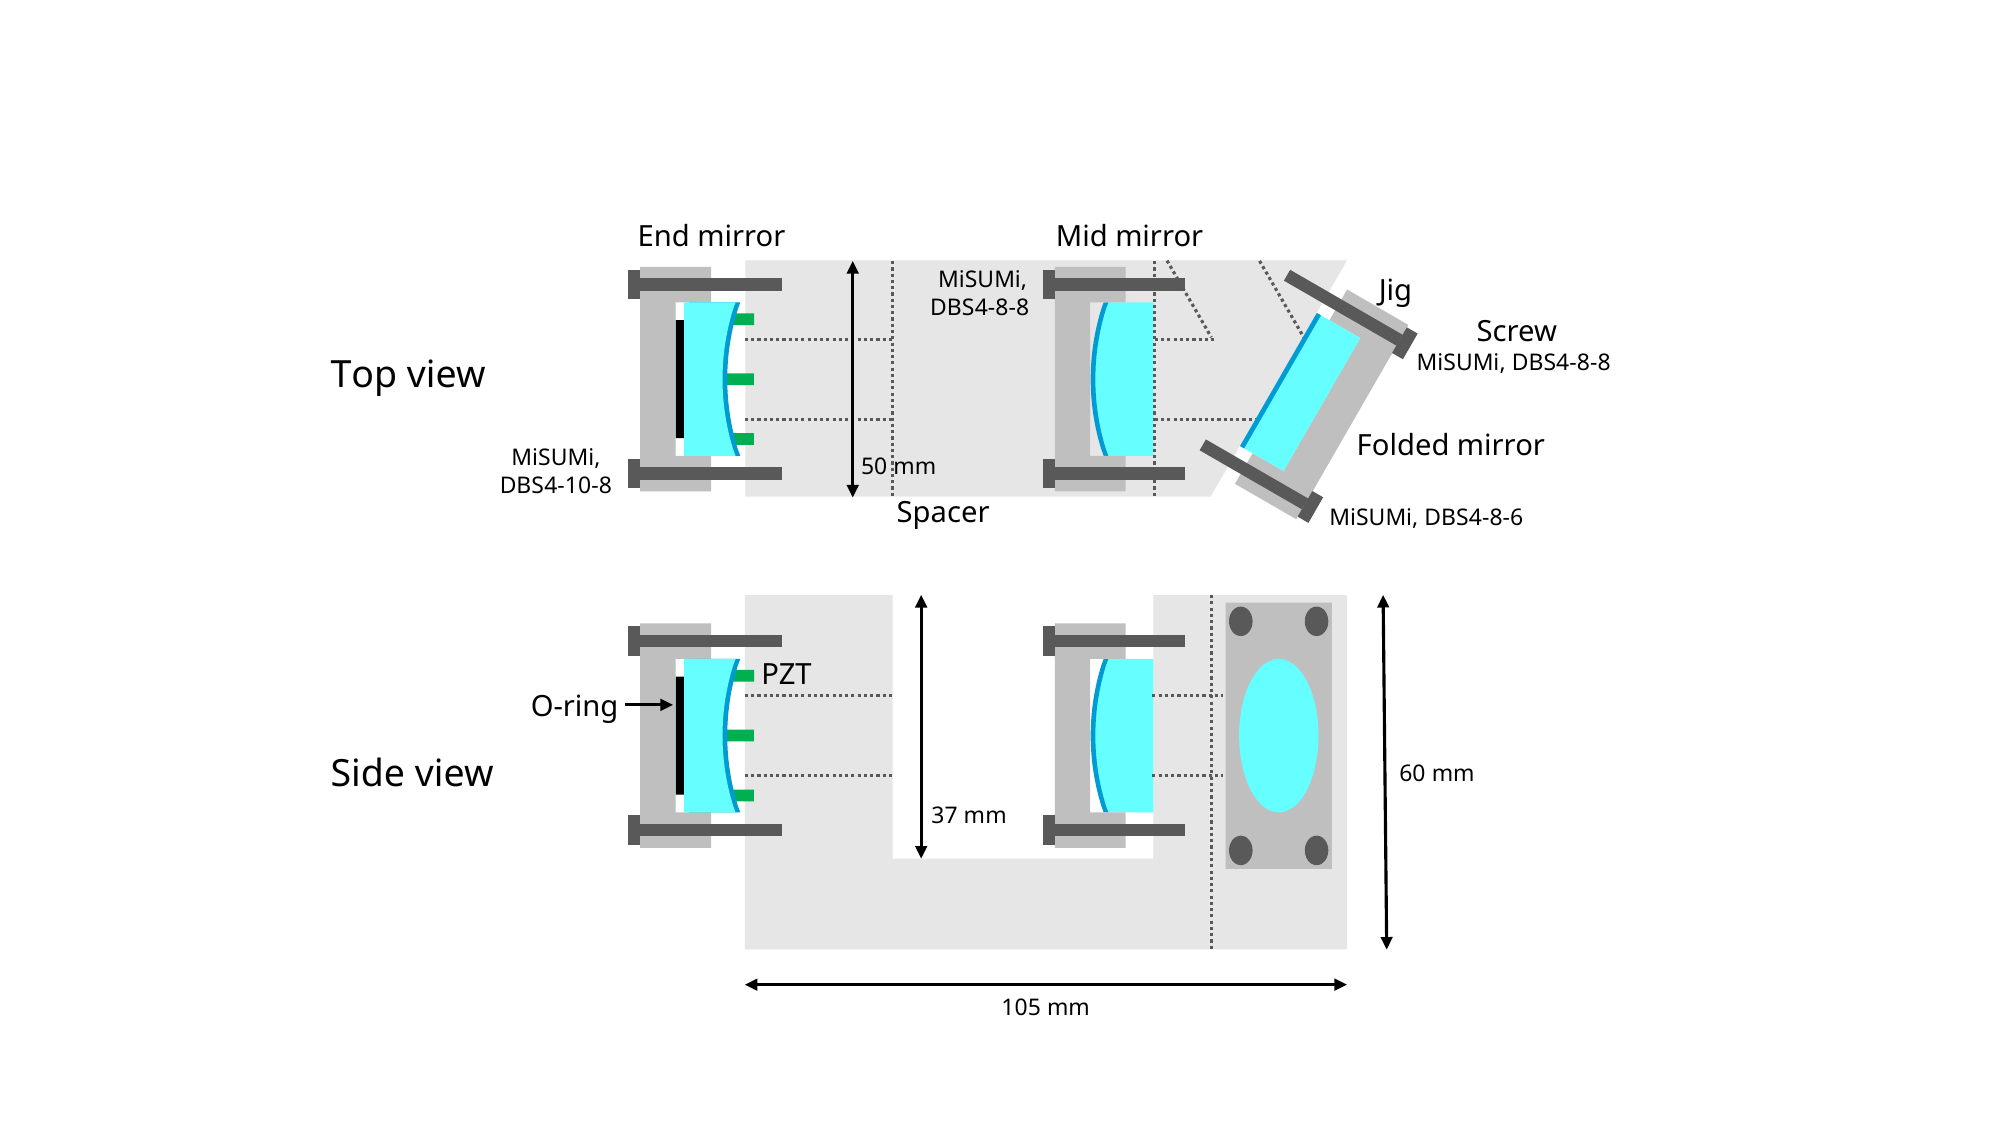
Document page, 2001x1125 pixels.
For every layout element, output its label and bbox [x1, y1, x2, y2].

text_box [315, 96, 1648, 1029]
